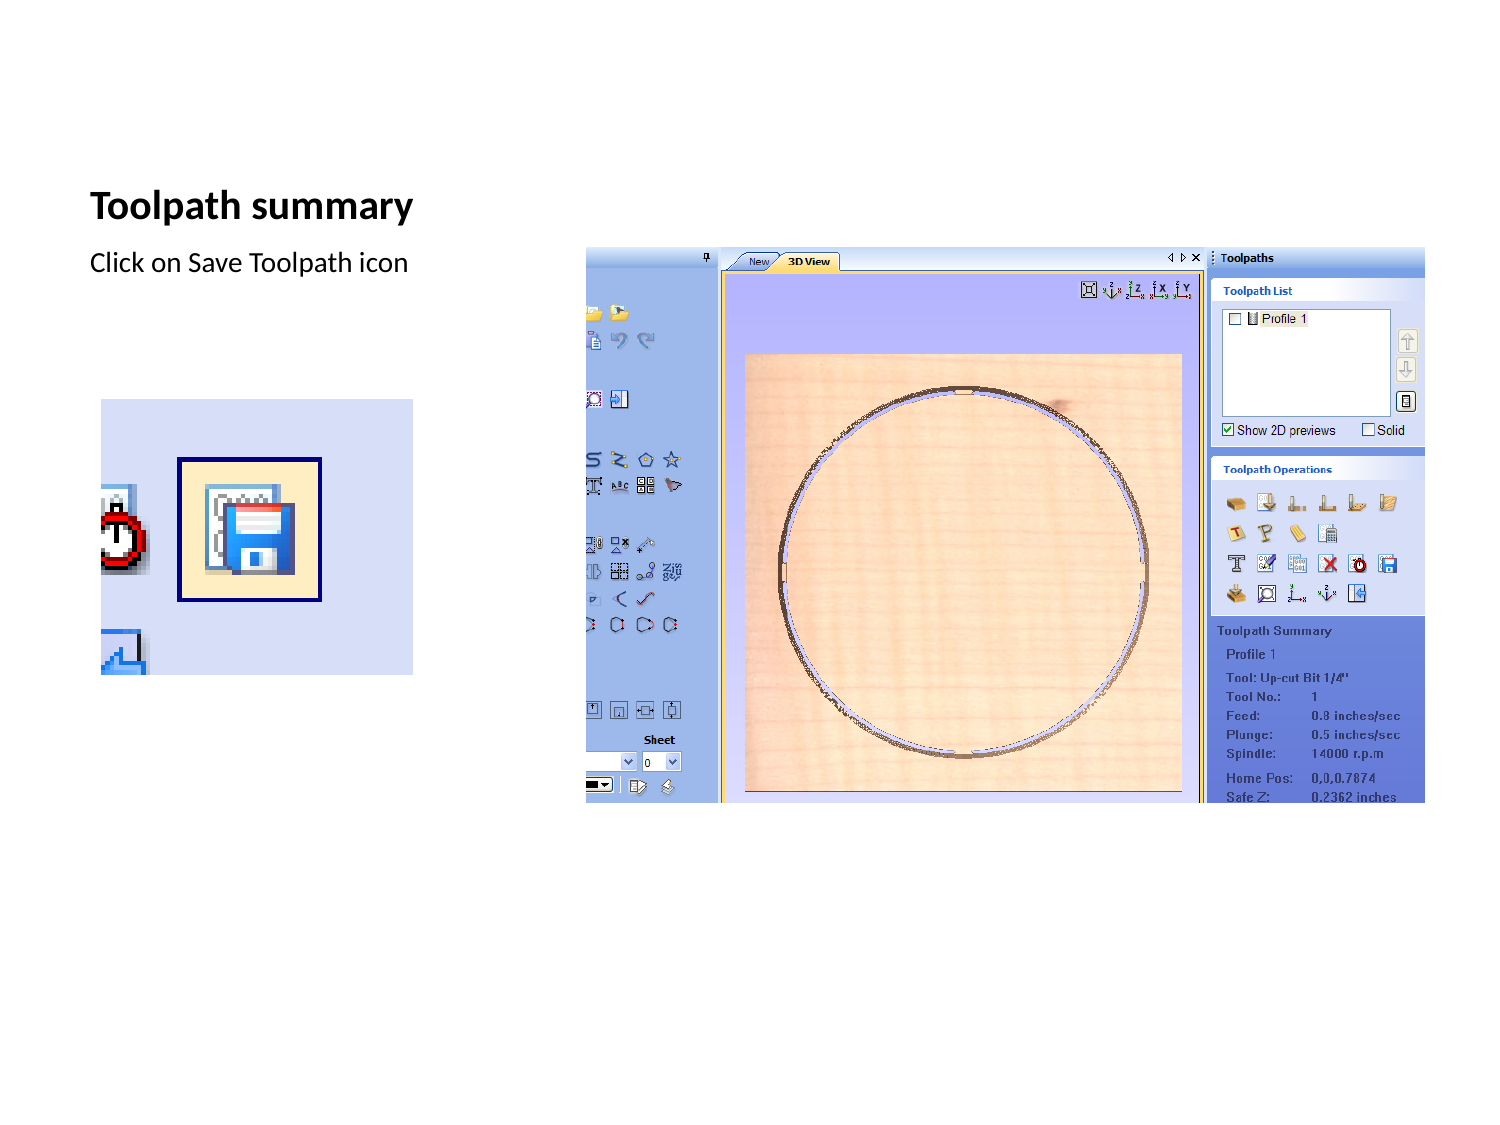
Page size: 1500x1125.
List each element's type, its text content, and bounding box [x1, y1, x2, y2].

picture [100, 399, 413, 676]
title Toolpath summary [75, 44, 569, 235]
list Click on Save Toolpath icon [75, 235, 569, 1005]
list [586, 247, 1426, 803]
